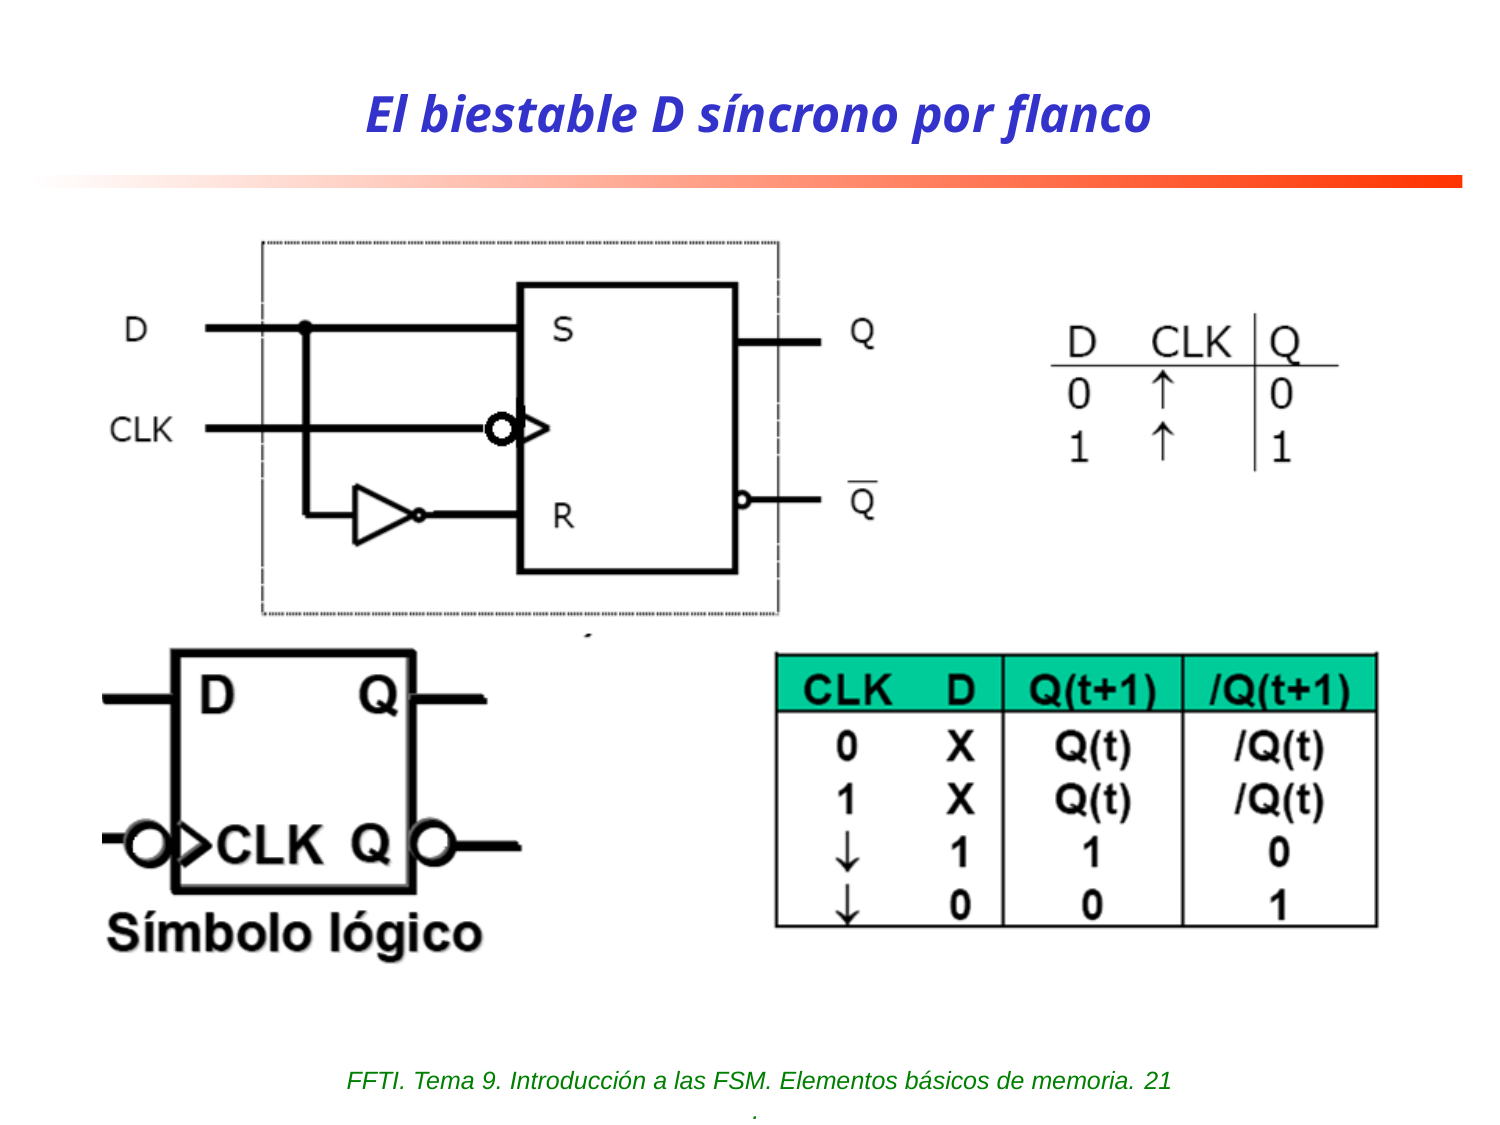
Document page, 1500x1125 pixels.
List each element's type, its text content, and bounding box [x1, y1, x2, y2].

picture [102, 225, 1398, 993]
title El biestable D síncrono por flanco [68, 49, 1451, 176]
footer FFTI. Tema 9. Introducción a las FSM. Elementos básicos de memoria. 21 . [68, 1056, 1451, 1103]
